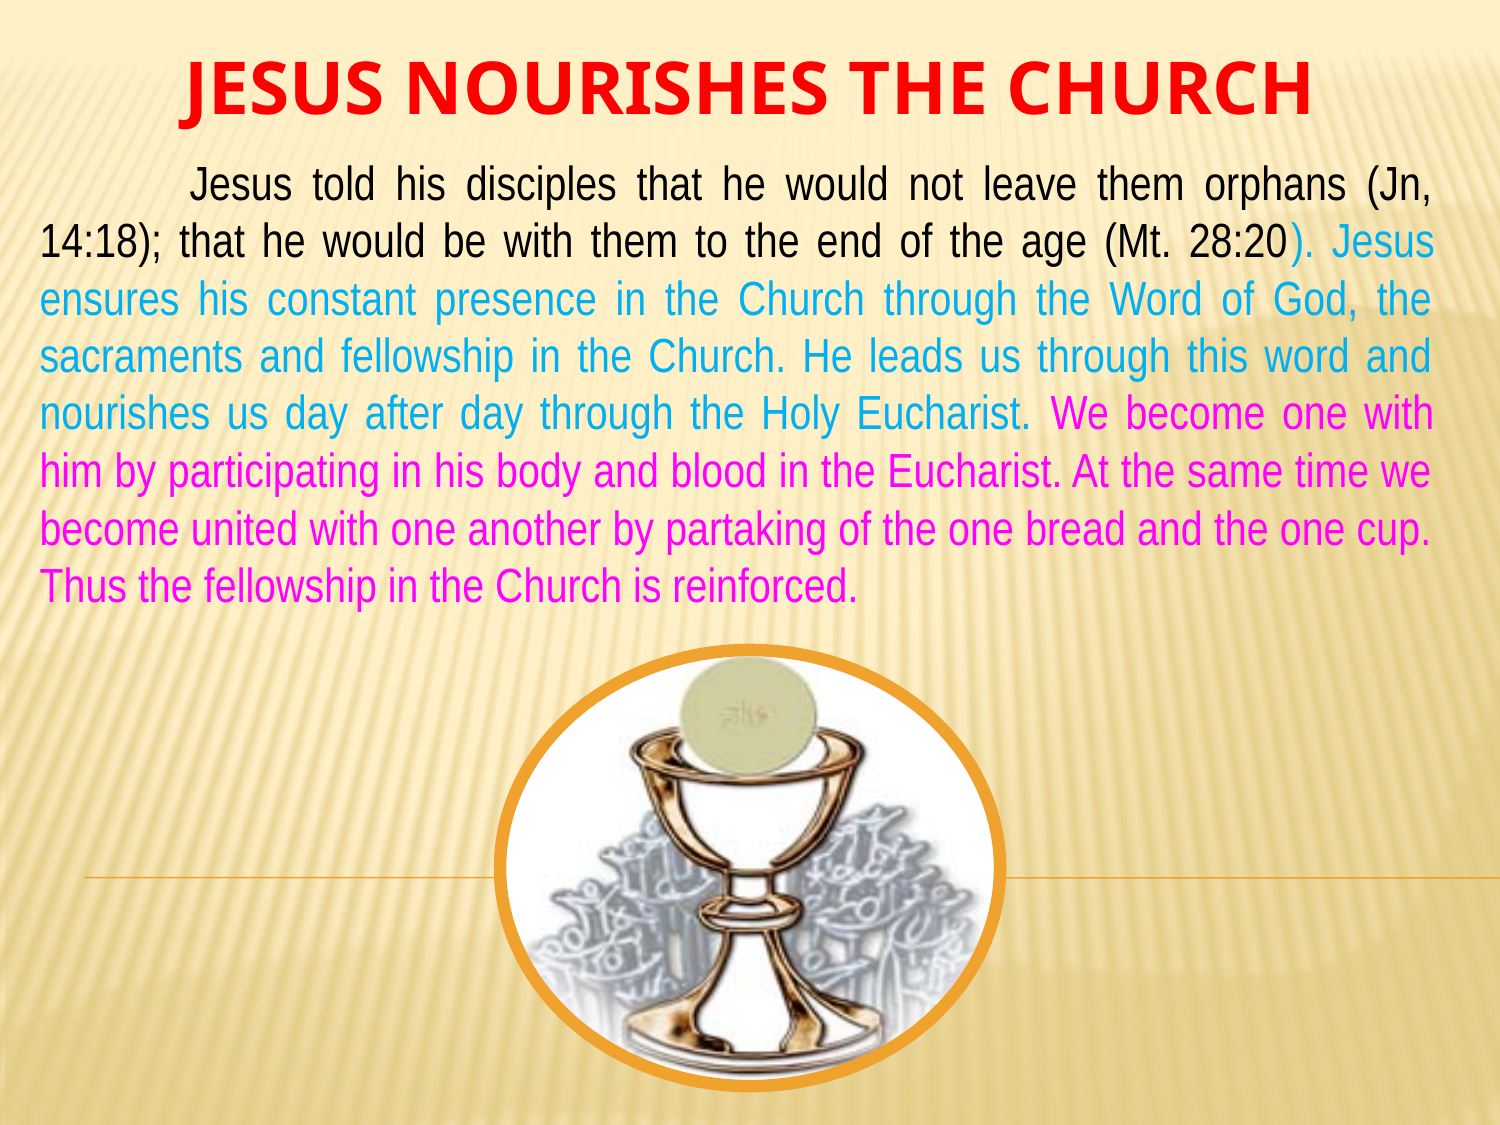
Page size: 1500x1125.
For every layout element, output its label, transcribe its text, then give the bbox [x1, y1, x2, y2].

text_box Jesus told his disciples that he would not leave them orphans (Jn, 14:18); that he would be with them to the end of the age (Mt. 28:20). Jesus ensures his constant presence in the Church through the Word of God, the sacraments and fellowship in the Church. He leads us through this word and nourishes us day after day through the Holy Eucharist. We become one with him by participating in his body and blood in the Eucharist. At the same time we become united with one another by partaking of the one bread and the one cup. Thus the fellowship in the Church is reinforced. [24, 137, 1450, 620]
text_box JESUS NOURISHES THE CHURCH [0, 33, 1500, 137]
picture [499, 649, 1001, 1087]
